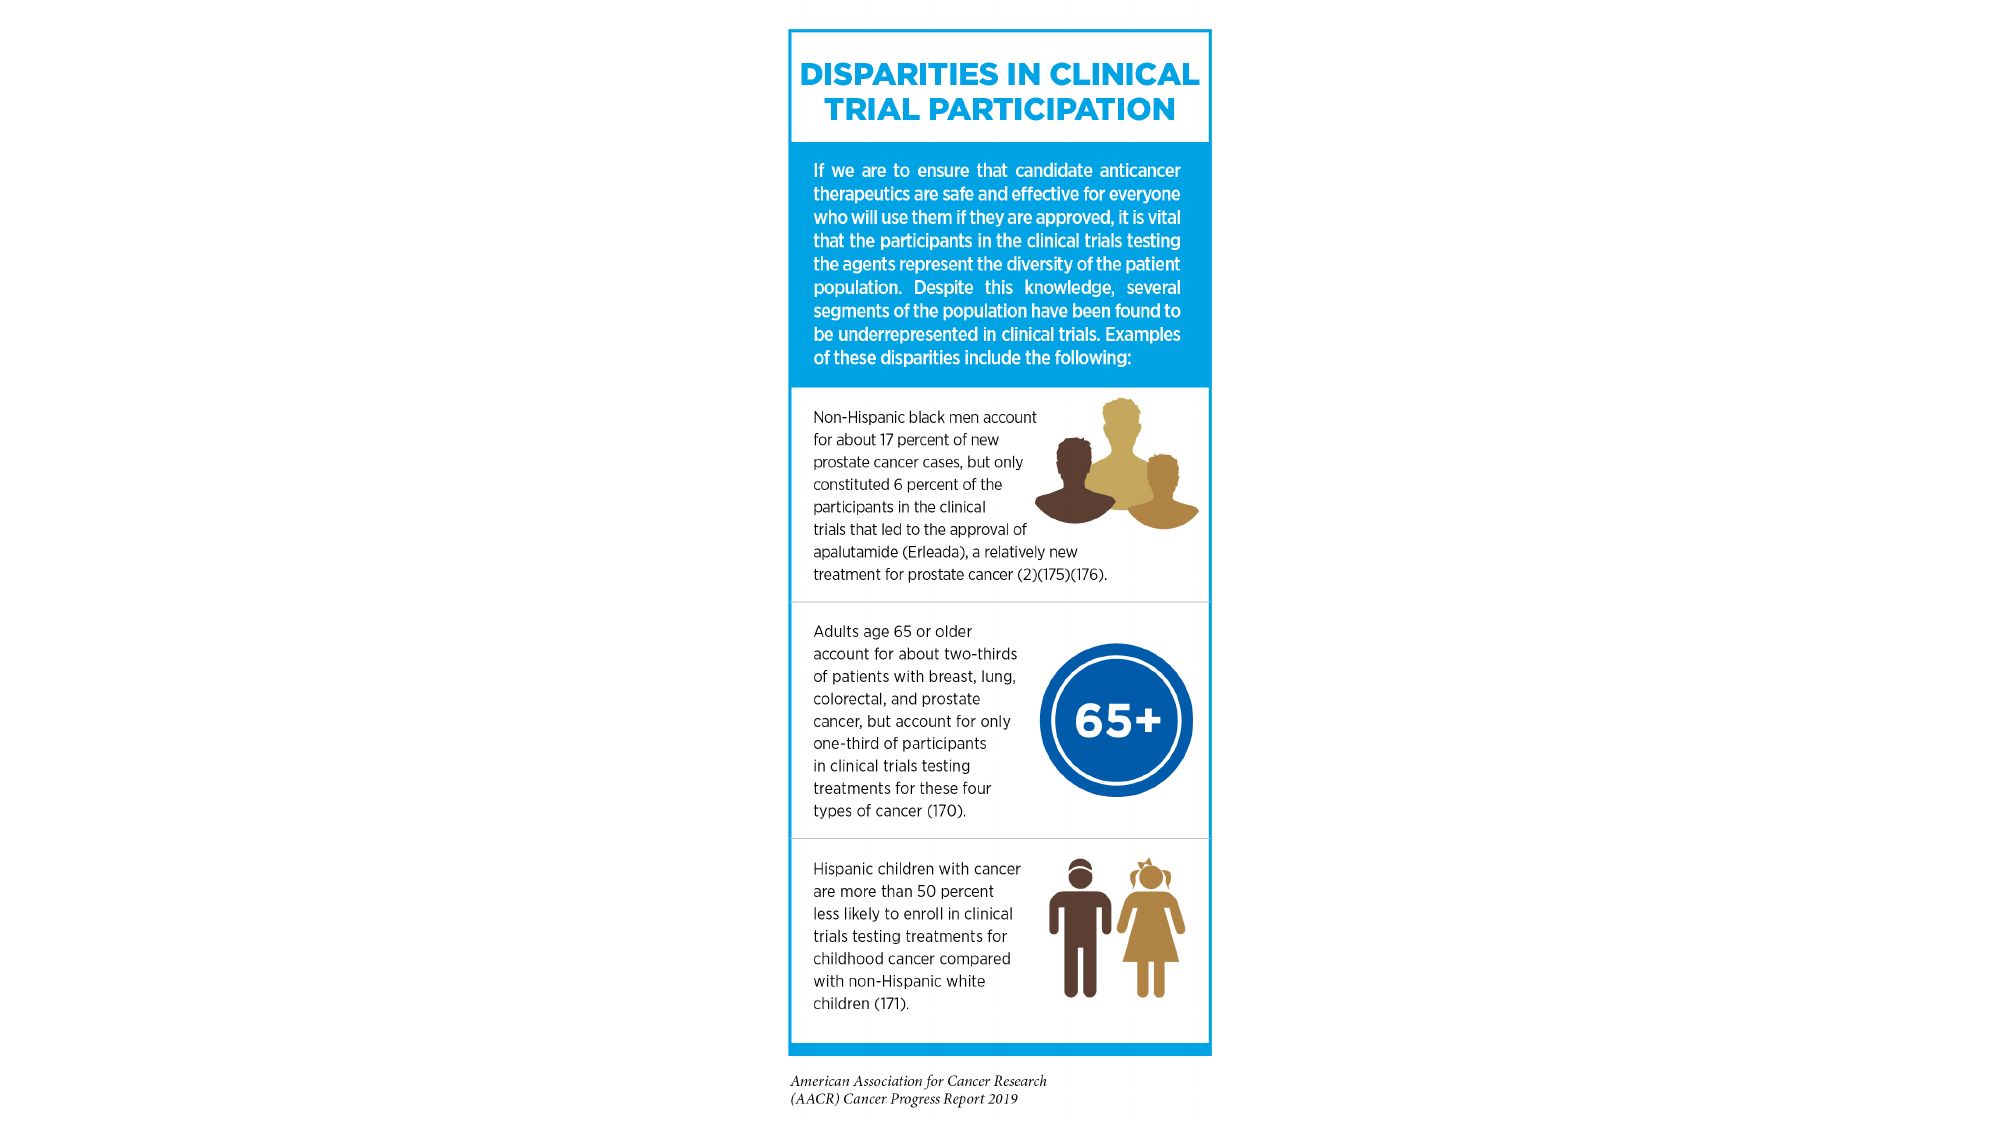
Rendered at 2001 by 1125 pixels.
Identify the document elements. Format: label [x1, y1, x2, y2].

picture [758, 0, 1242, 1125]
